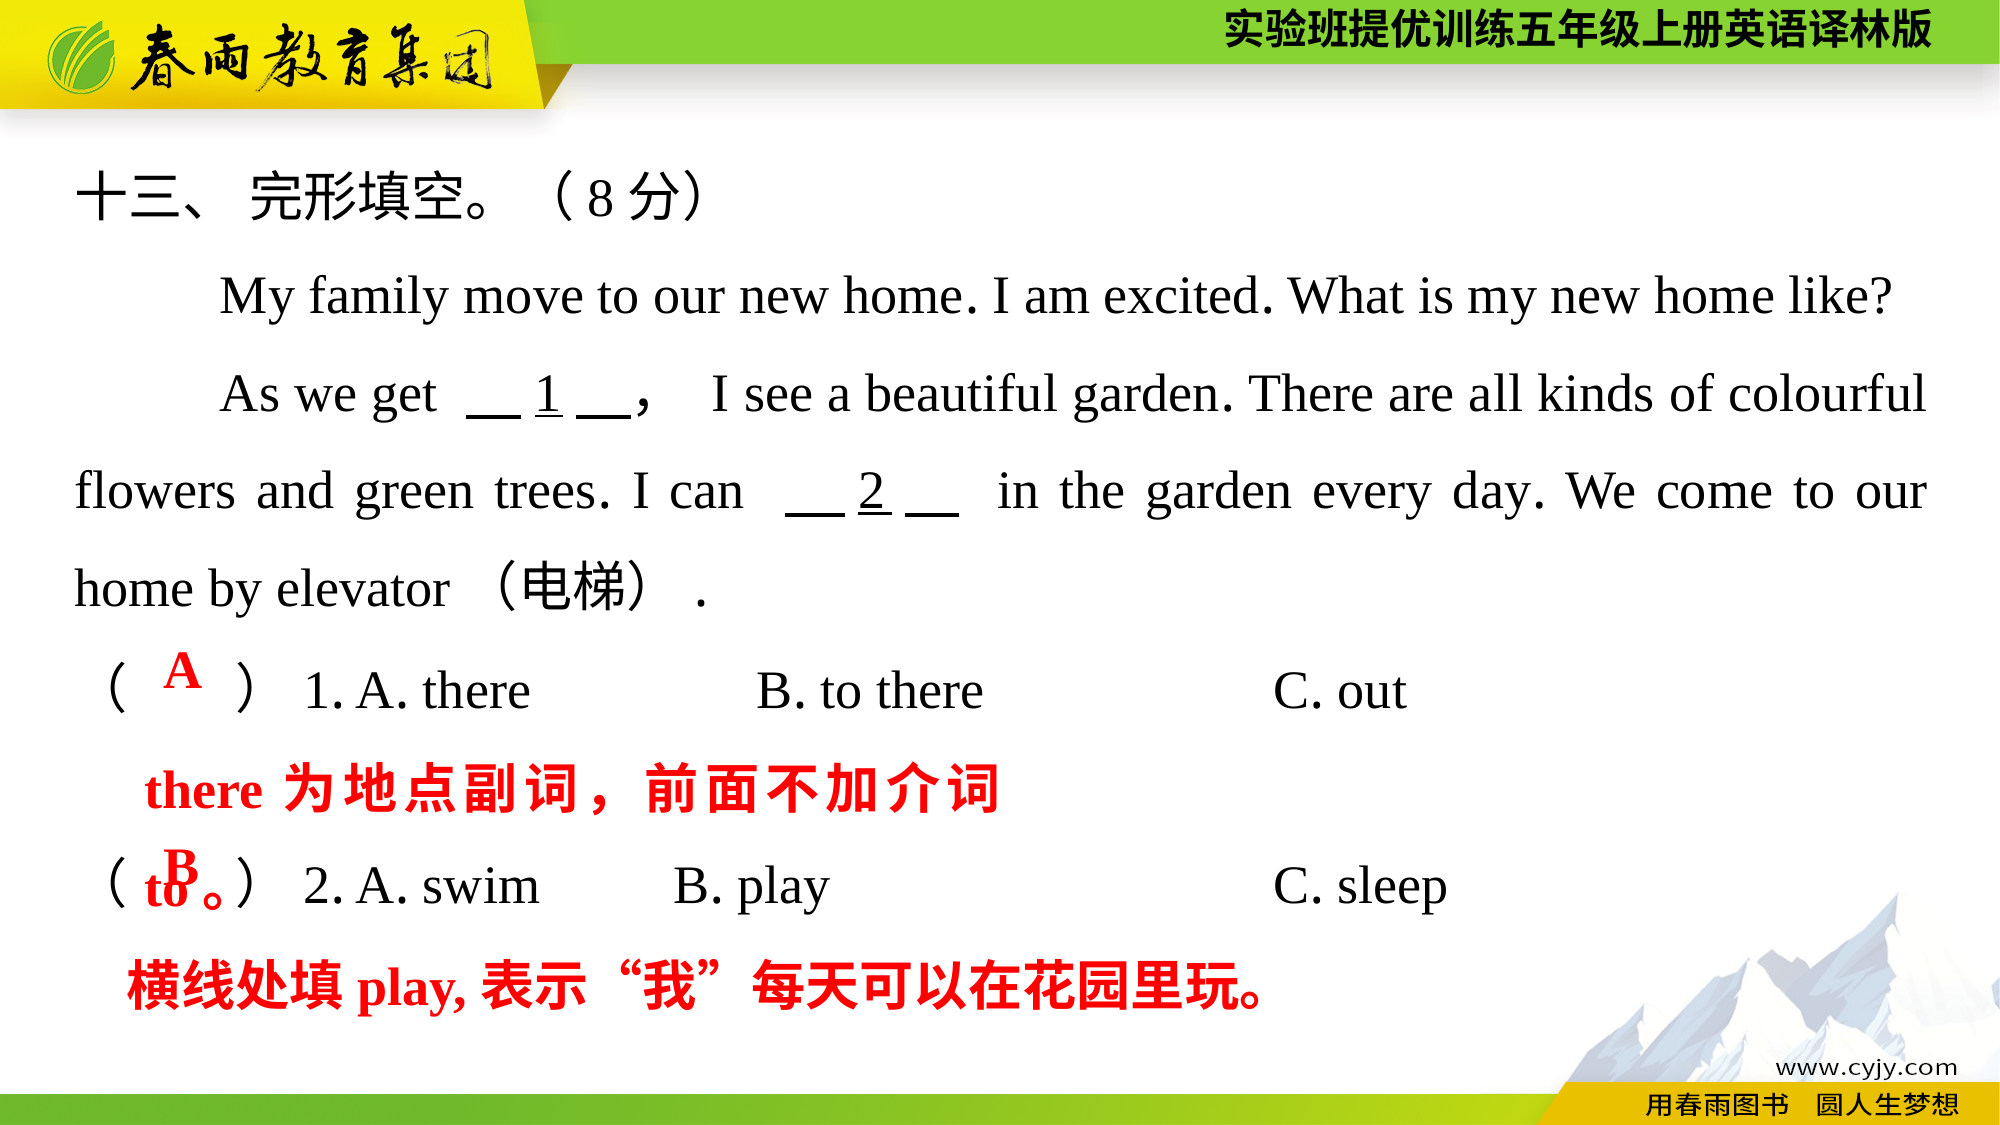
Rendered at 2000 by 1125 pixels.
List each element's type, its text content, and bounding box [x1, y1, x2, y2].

list 十三、 完形填空。（8分） My family move to our new home. I am excited. What is my new home like? As we get 1 ， I see a beautiful garden. There are all kinds of colourful flowers and green trees. I can 2 in the garden every day. We come to our home by elevator（电梯）. [59, 122, 1944, 618]
text_box A [148, 627, 218, 708]
text_box 横线处填play,表示“我”每天可以在花园里玩。 [112, 911, 1333, 1024]
text_box there为地点副词，前面不加介词to。 [129, 714, 1030, 827]
text_box （ ）1. A. there B. to there C. out （ ）2. A. swim B. play C. sleep [58, 614, 1943, 923]
picture [0, 0, 2000, 1125]
text_box B [148, 824, 215, 905]
